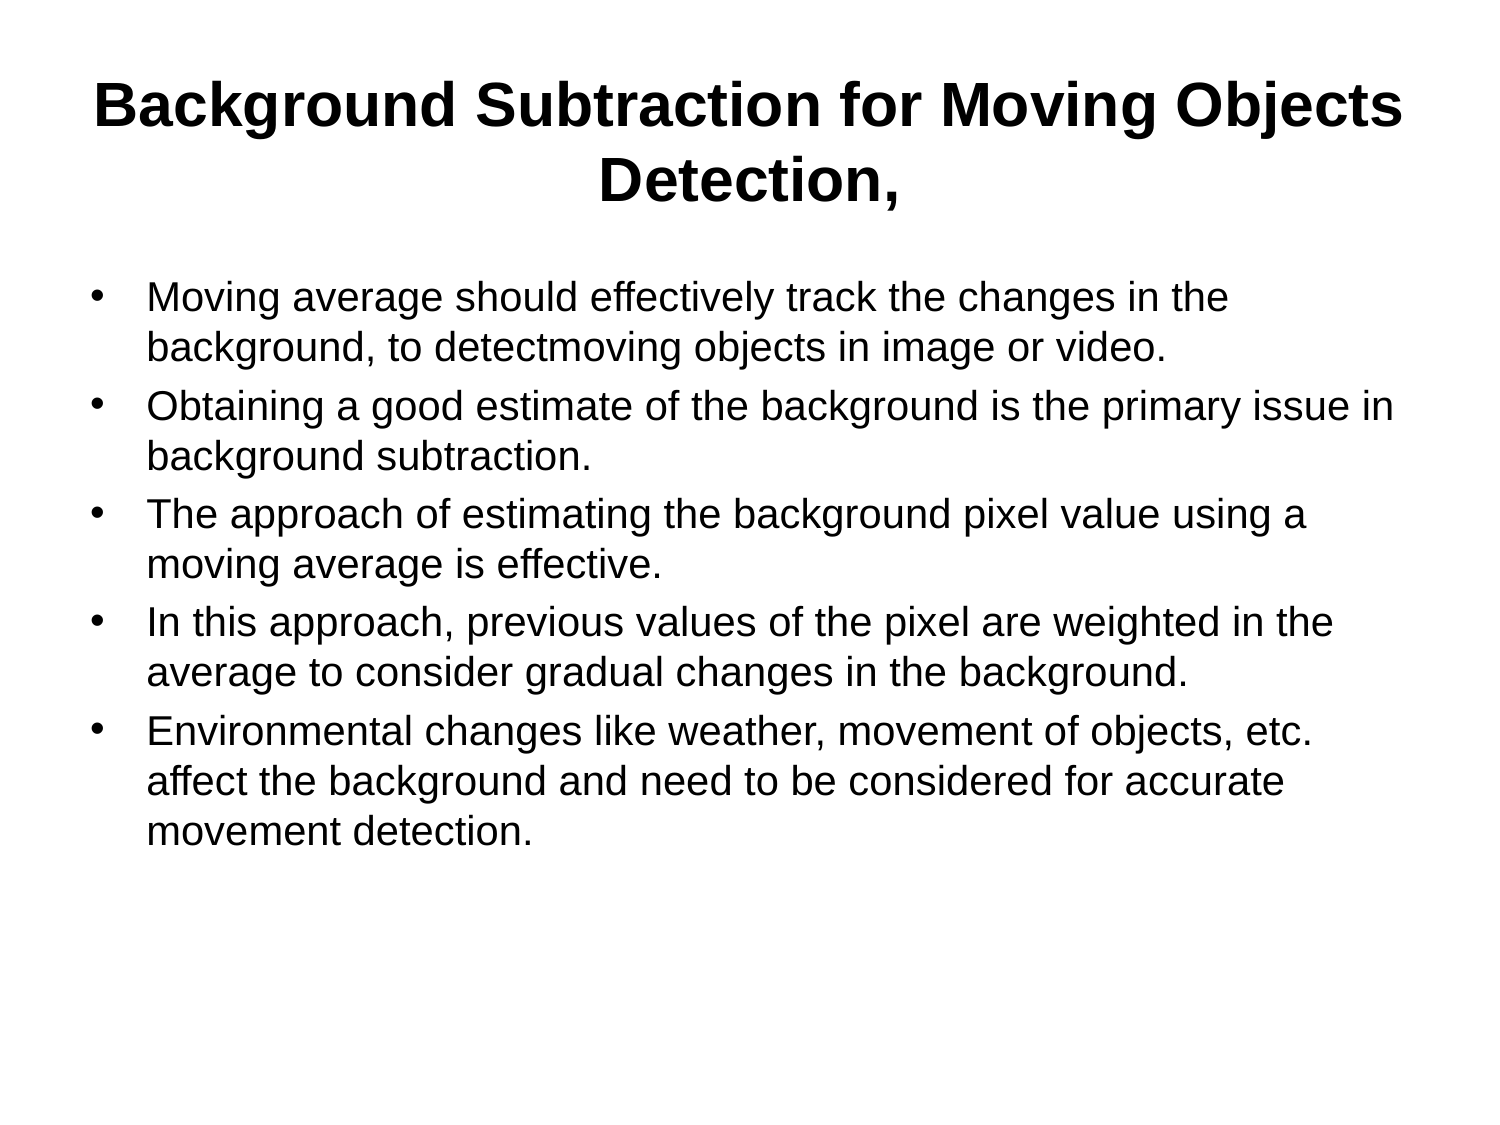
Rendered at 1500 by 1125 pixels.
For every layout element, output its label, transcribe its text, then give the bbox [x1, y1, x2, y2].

list Moving average should effectively track the changes in the background, to detectmoving objects in image or video. Obtaining a good estimate of the background is the primary issue in background subtraction. The approach of estimating the background pixel value using a moving average is effective. In this approach, previous values of the pixel are weighted in the average to consider gradual changes in the background. Environmental changes like weather, movement of objects, etc. affect the background and need to be considered for accurate movement detection. [75, 262, 1425, 1005]
title Background Subtraction for Moving Objects Detection, [75, 45, 1425, 233]
